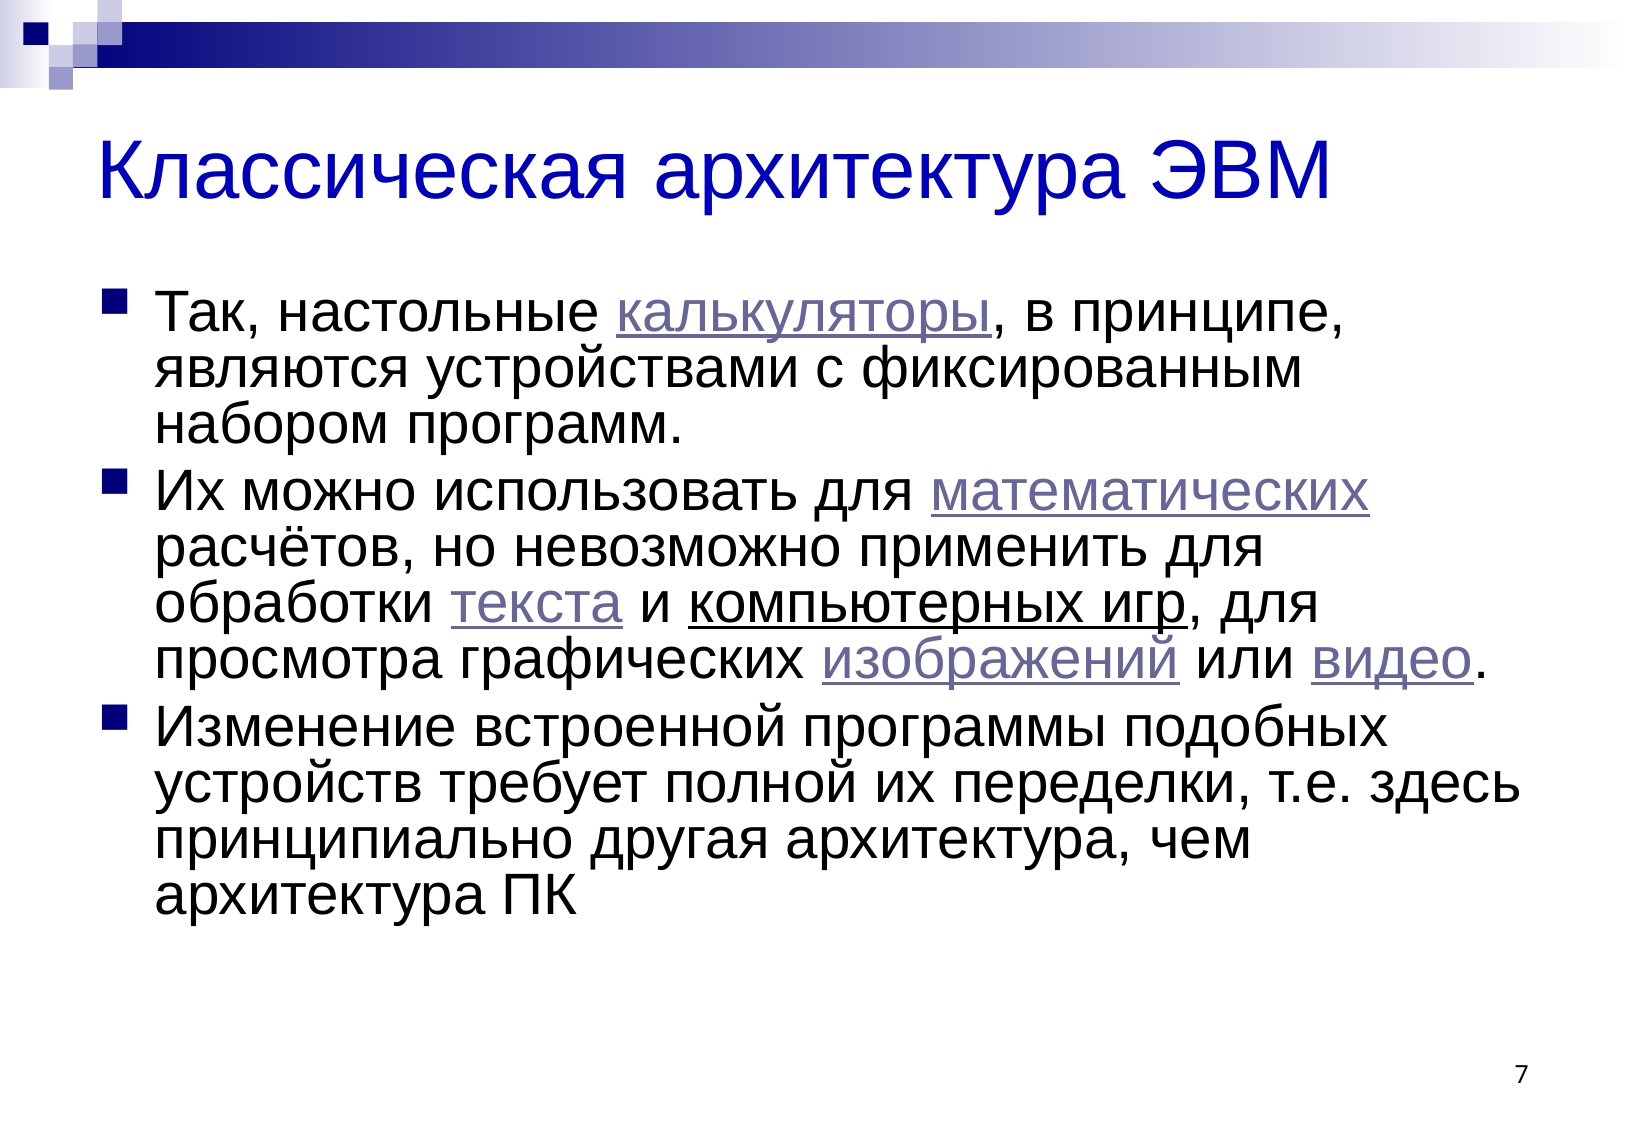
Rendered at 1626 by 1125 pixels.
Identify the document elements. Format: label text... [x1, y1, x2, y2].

list Так, настольные калькуляторы, в принципе, являются устройствами с фиксированным набором программ. Их можно использовать для математических расчётов, но невозможно применить для обработки текста и компьютерных игр, для просмотра графических изображений или видео. Изменение встроенной программы подобных устройств требует полной их переделки, т.е. здесь принципиально другая архитектура, чем архитектура ПК [83, 278, 1546, 1059]
title Классическая архитектура ЭВМ [81, 75, 1544, 256]
slide_number 7 [1164, 1059, 1544, 1100]
